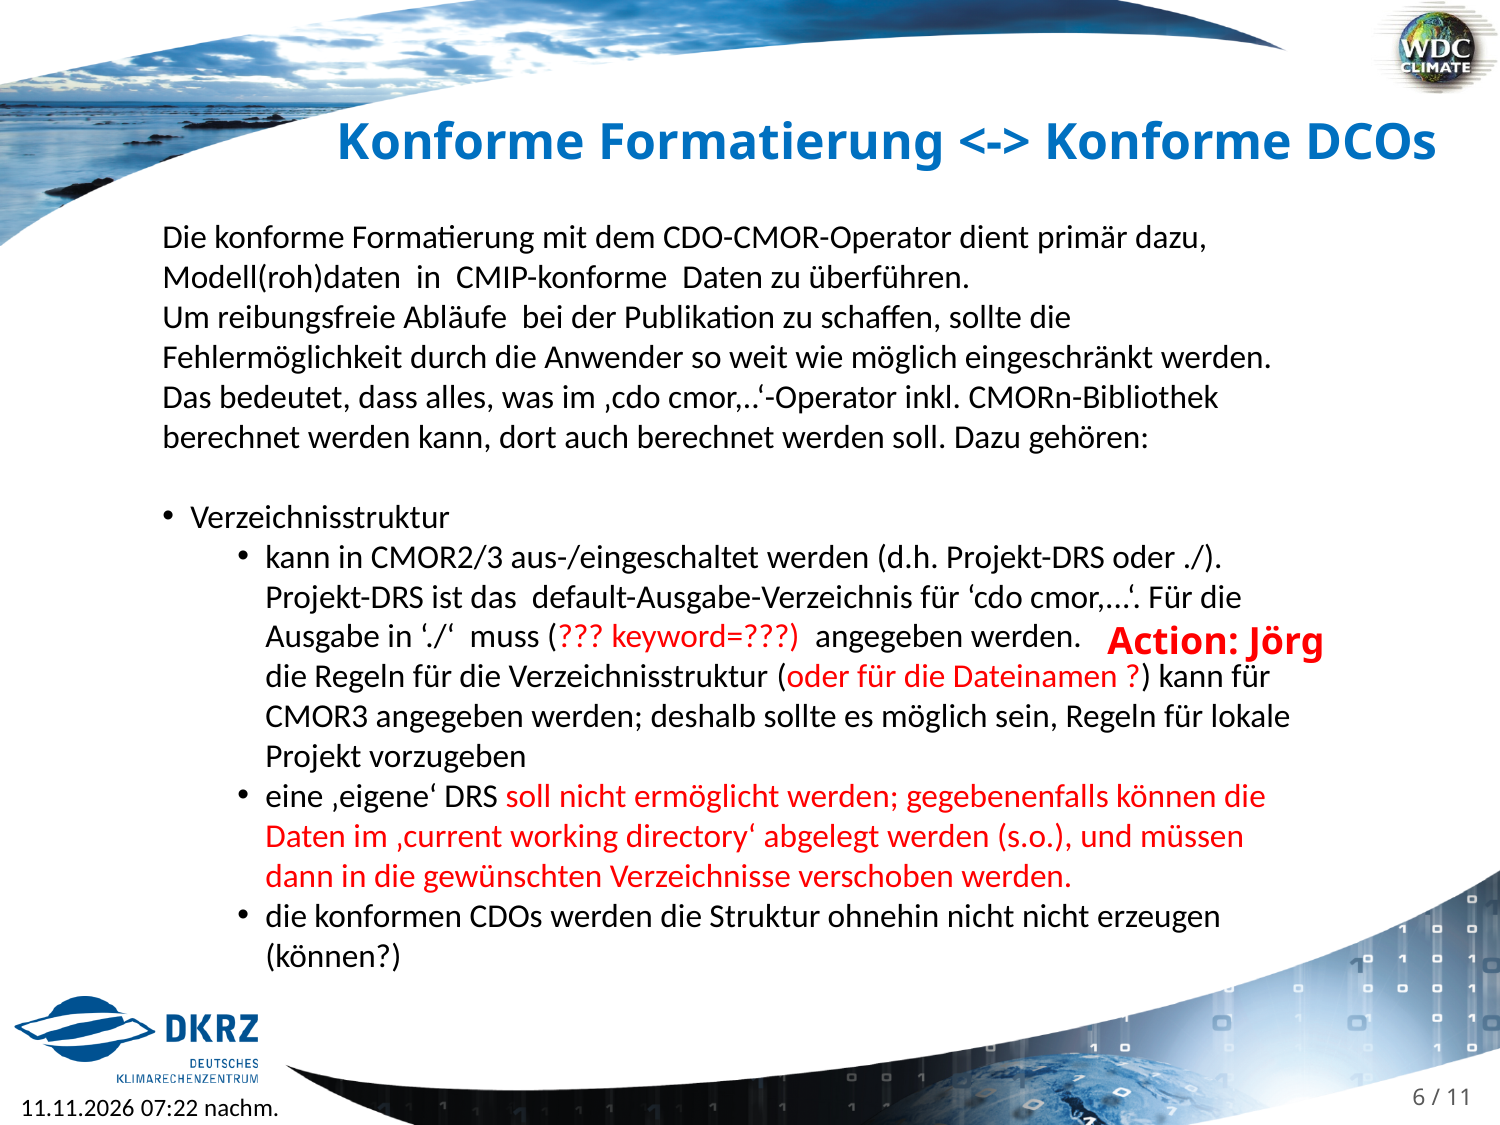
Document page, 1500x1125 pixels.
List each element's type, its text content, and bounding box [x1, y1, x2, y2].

picture [1371, 0, 1500, 94]
picture [285, 867, 1500, 1125]
text_box Konforme Formatierung <-> Konforme DCOs [177, 101, 1453, 177]
picture [14, 996, 258, 1083]
picture [0, 0, 1288, 246]
text_box Action: Jörg [1092, 609, 1471, 670]
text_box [507, 851, 659, 1003]
text_box Die konforme Formatierung mit dem CDO-CMOR-Operator dient primär dazu, Modell(roh)daten in CMIP-konforme Daten zu überführen. Um reibungsfreie Abläufe bei der Publikation zu schaffen, sollte die Fehlermöglichkeit durch die Anwender so weit wie möglich eingeschränkt werden. Das bedeutet, dass alles, was im ‚cdo cmor,..‘-Operator inkl. CMORn-Bibliothek berechnet werden kann, dort auch berechnet werden soll. Dazu gehören: Verzeichnisstruktur kann in CMOR2/3 aus-/eingeschaltet werden (d.h. Projekt-DRS oder ./). Projekt-DRS ist das default-Ausgabe-Verzeichnis für ‘cdo cmor,...‘. Für die Ausgabe in ‘./‘ muss (??? keyword=???) angegeben werden. die Regeln für die Verzeichnisstruktur (oder für die Dateinamen ?) kann für CMOR3 angegeben werden; deshalb sollte es möglich sein, Regeln für lokale Projekt vorzugeben eine ‚eigene‘ DRS soll nicht ermöglicht werden; gegebenenfalls können die Daten im ‚current working directory‘ abgelegt werden (s.o.), und müssen dann in die gewünschten Verzeichnisse verschoben werden. die konformen CDOs werden die Struktur ohnehin nicht nicht erzeugen (können?) [147, 208, 1335, 982]
